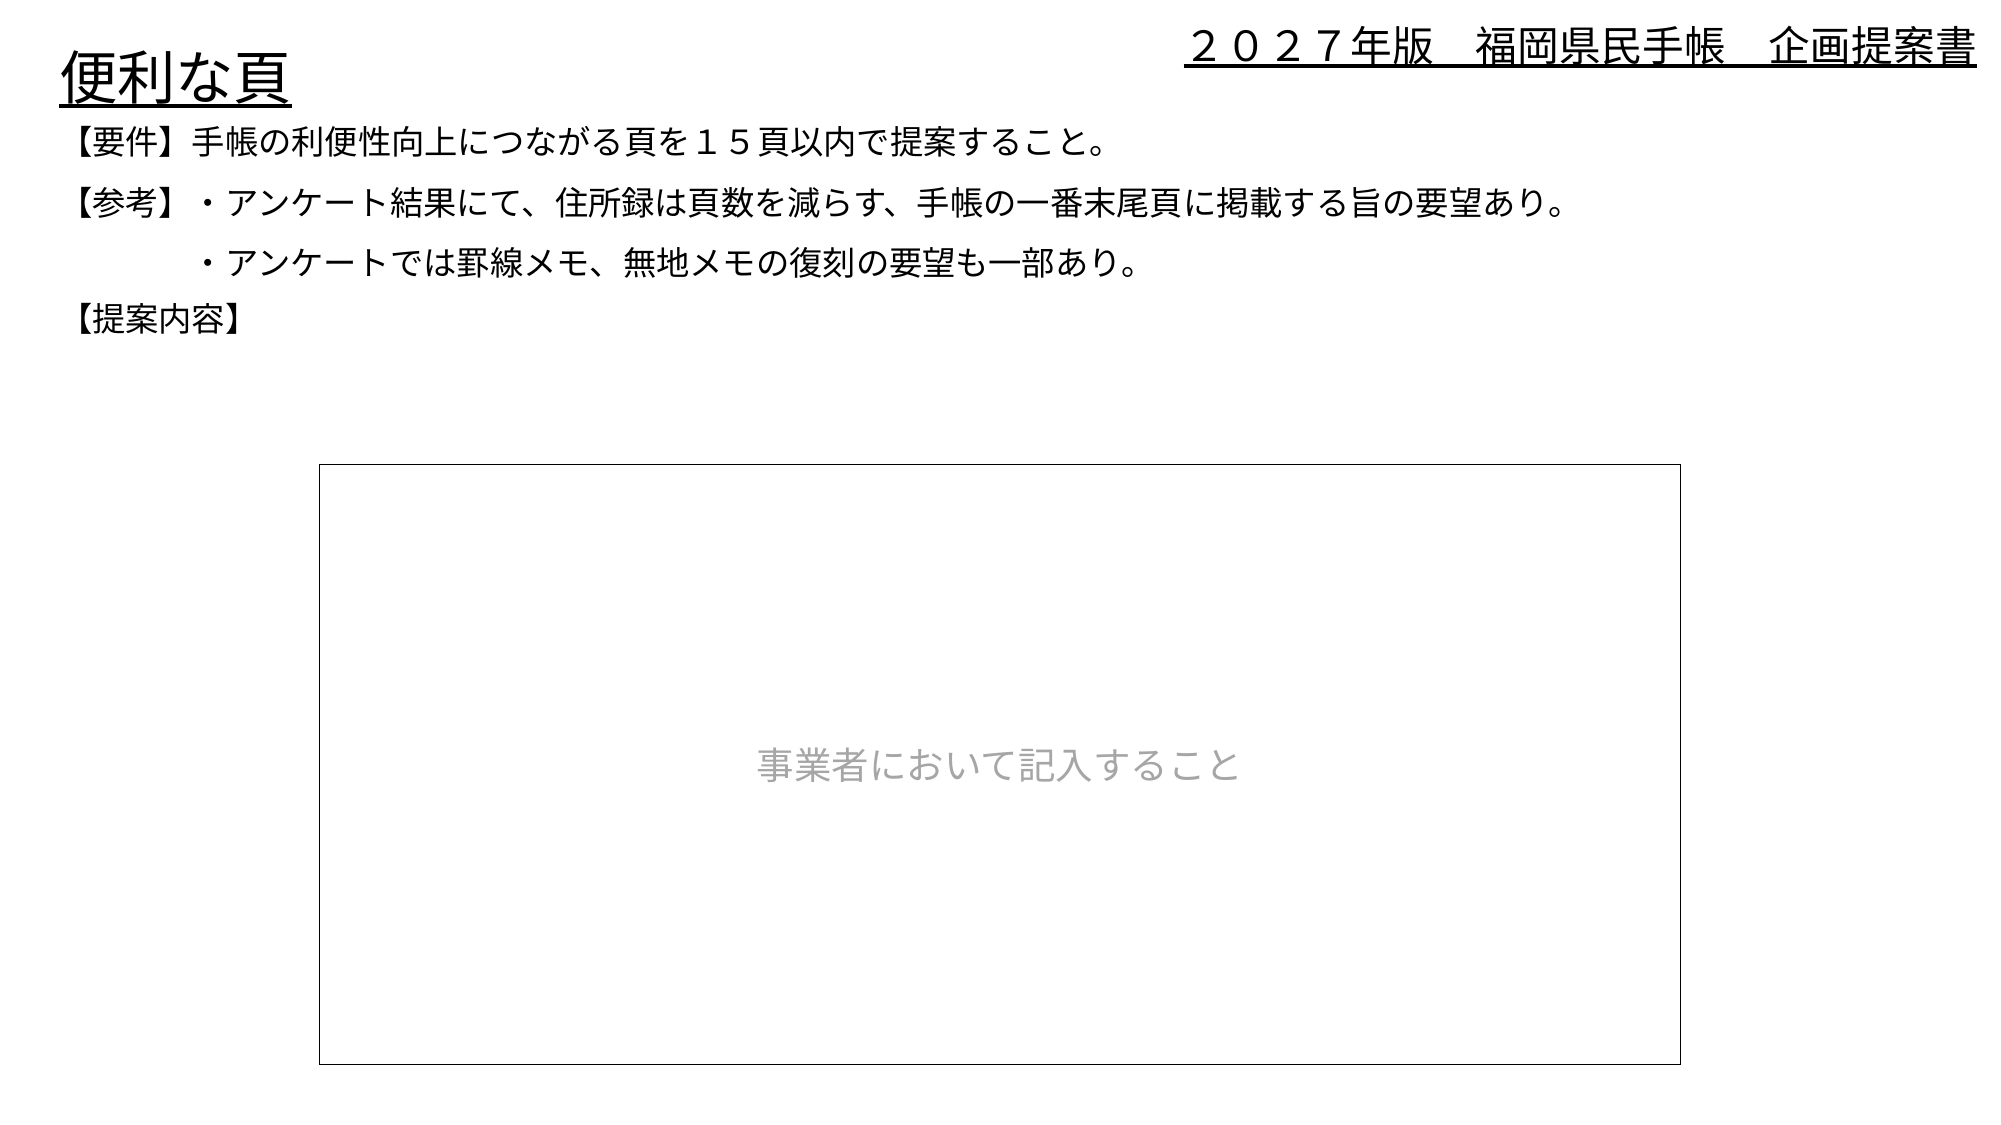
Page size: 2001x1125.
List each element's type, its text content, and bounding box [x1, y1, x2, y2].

subtitle 便利な頁 [44, 48, 1361, 113]
text_box 事業者において記入すること [319, 464, 1681, 1065]
title ２０２７年版 福岡県民手帳 企画提案書 [1168, 0, 2000, 96]
text_box 【要件】手帳の利便性向上につながる頁を１５頁以内で提案すること。 【参考】・アンケート結果にて、住所録は頁数を減らす、手帳の一番末尾頁に掲載する旨の要望あり。 ・アンケートでは罫線メモ、無地メモの復刻の要望も一部あり。 [44, 113, 1788, 274]
text_box 【提案内容】 [44, 274, 1788, 361]
